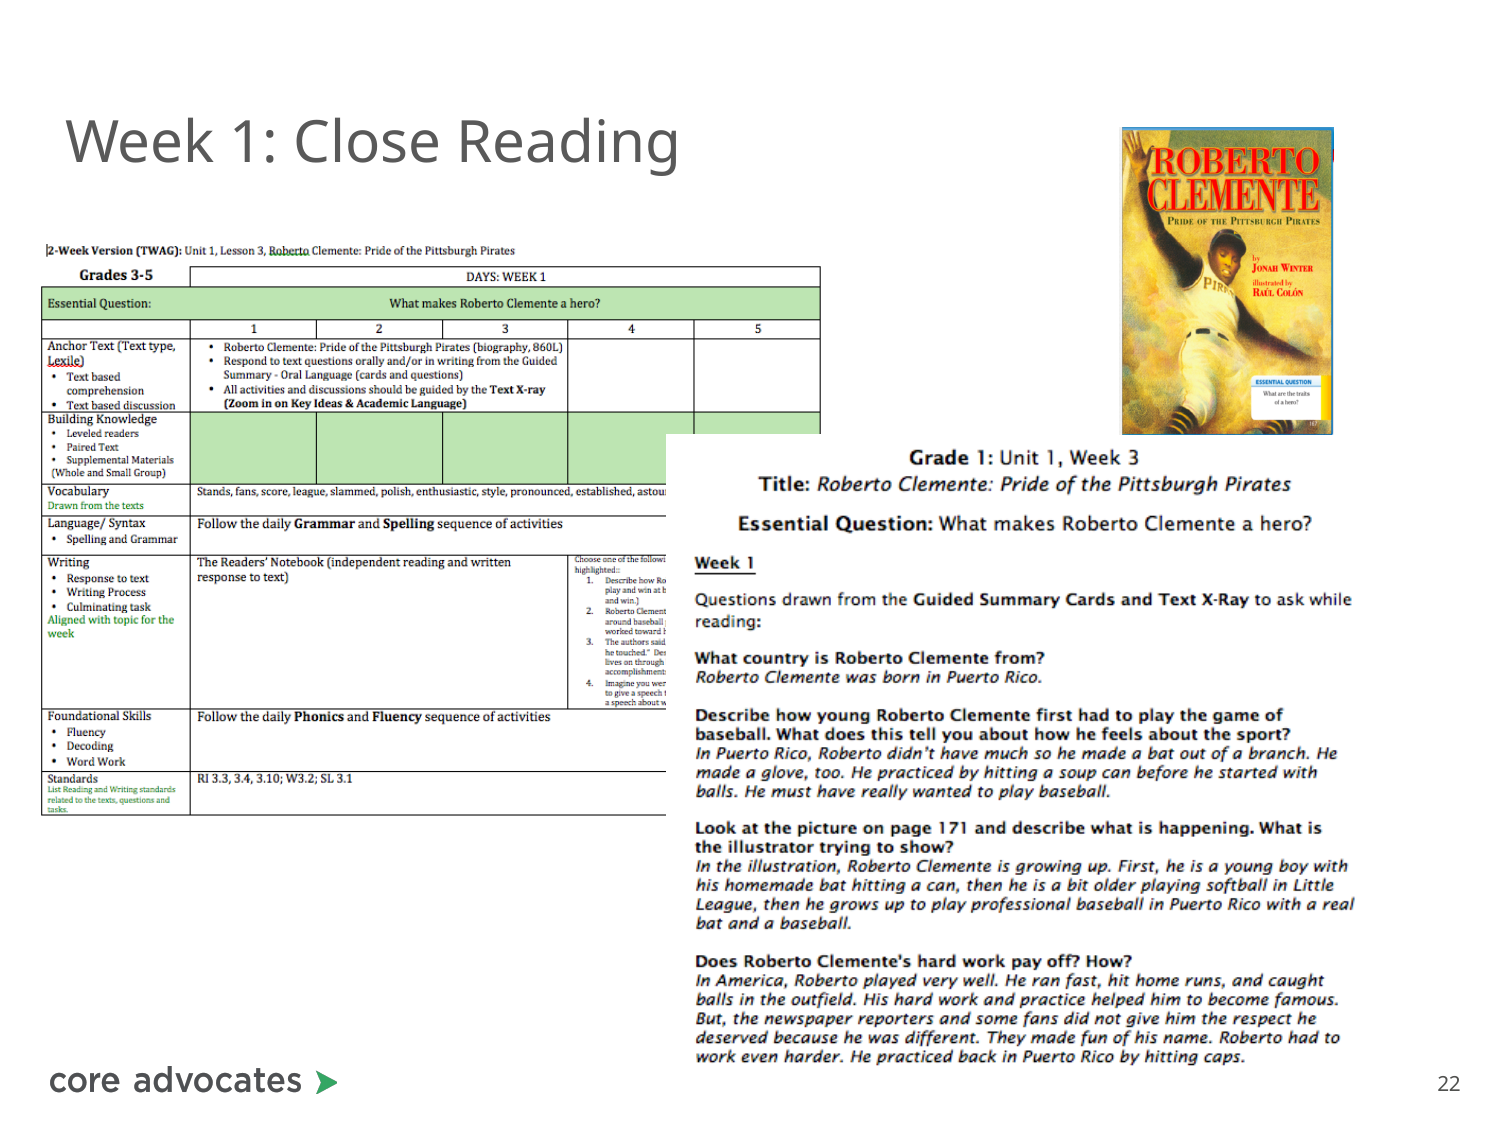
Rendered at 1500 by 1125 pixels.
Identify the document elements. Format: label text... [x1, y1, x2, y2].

title Week 1: Close Reading [50, 45, 1457, 233]
picture [50, 1066, 337, 1094]
picture [38, 127, 1426, 1083]
